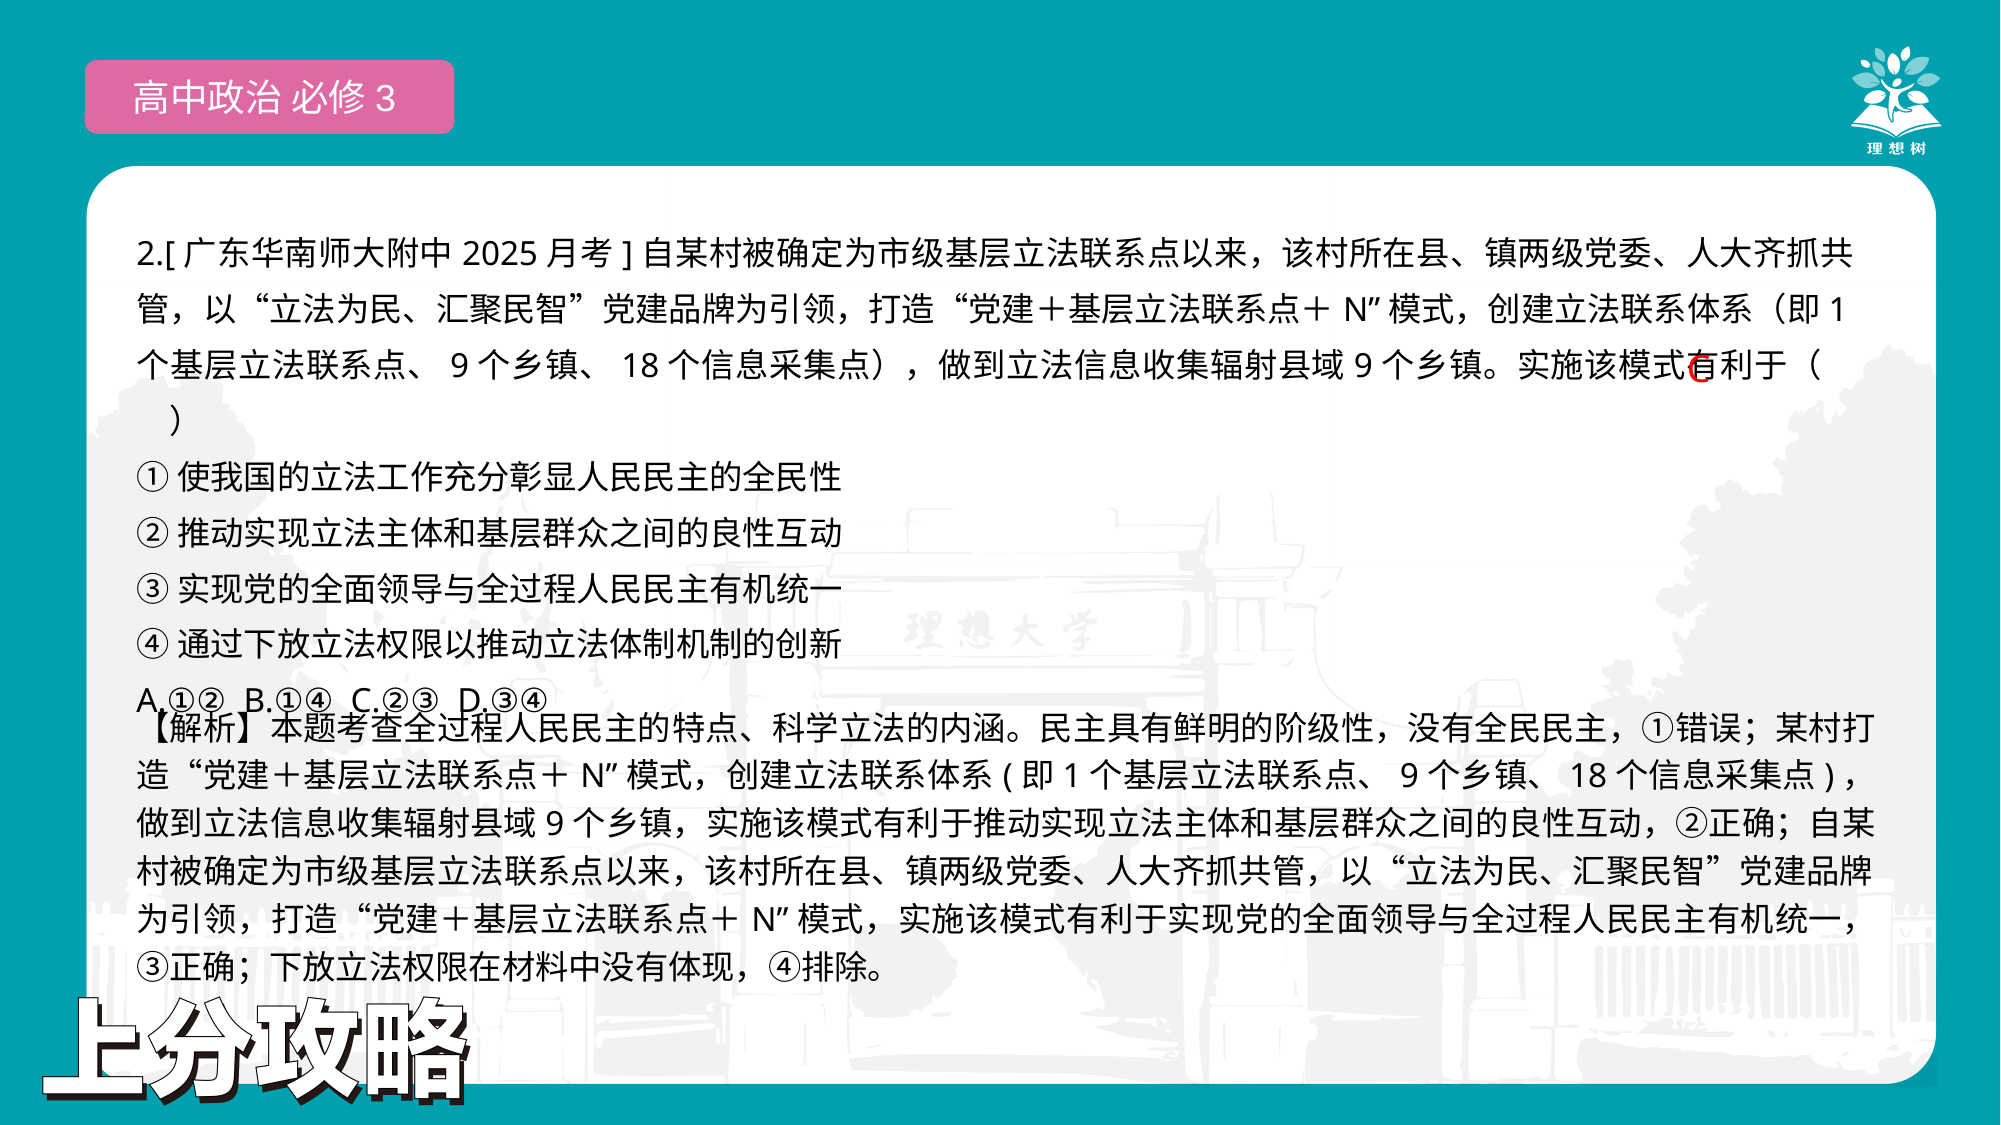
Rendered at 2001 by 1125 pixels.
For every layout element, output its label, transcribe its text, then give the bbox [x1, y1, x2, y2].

text_box C [1662, 314, 1779, 397]
text_box 2.[广东华南师大附中2025月考]自某村被确定为市级基层立法联系点以来，该村所在县、镇两级党委、人大齐抓共管，以“立法为民、汇聚民智”党建品牌为引领，打造“党建＋基层立法联系点＋N”模式，创建立法联系体系（即1个基层立法联系点、9个乡镇、18个信息采集点），做到立法信息收集辐射县域9个乡镇。实施该模式有利于（ ） ①使我国的立法工作充分彰显人民民主的全民性 ②推动实现立法主体和基层群众之间的良性互动 ③实现党的全面领导与全过程人民民主有机统一 ④通过下放立法权限以推动立法体制机制的创新 A.①② B.①④ C.②③ D.③④ [121, 209, 1871, 691]
text_box 高中政治 必修3 [83, 58, 456, 135]
text_box 【解析】本题考查全过程人民民主的特点、科学立法的内涵。民主具有鲜明的阶级性，没有全民民主，①错误；某村打造“党建＋基层立法联系点＋N”模式，创建立法联系体系(即1个基层立法联系点、9个乡镇、18个信息采集点)，做到立法信息收集辐射县域9个乡镇，实施该模式有利于推动实现立法主体和基层群众之间的良性互动，②正确；自某村被确定为市级基层立法联系点以来，该村所在县、镇两级党委、人大齐抓共管，以“立法为民、汇聚民智”党建品牌为引领，打造“党建＋基层立法联系点＋N”模式，实施该模式有利于实现党的全面领导与全过程人民民主有机统一，③正确；下放立法权限在材料中没有体现，④排除。 [121, 691, 1891, 994]
picture [0, 0, 2001, 1125]
